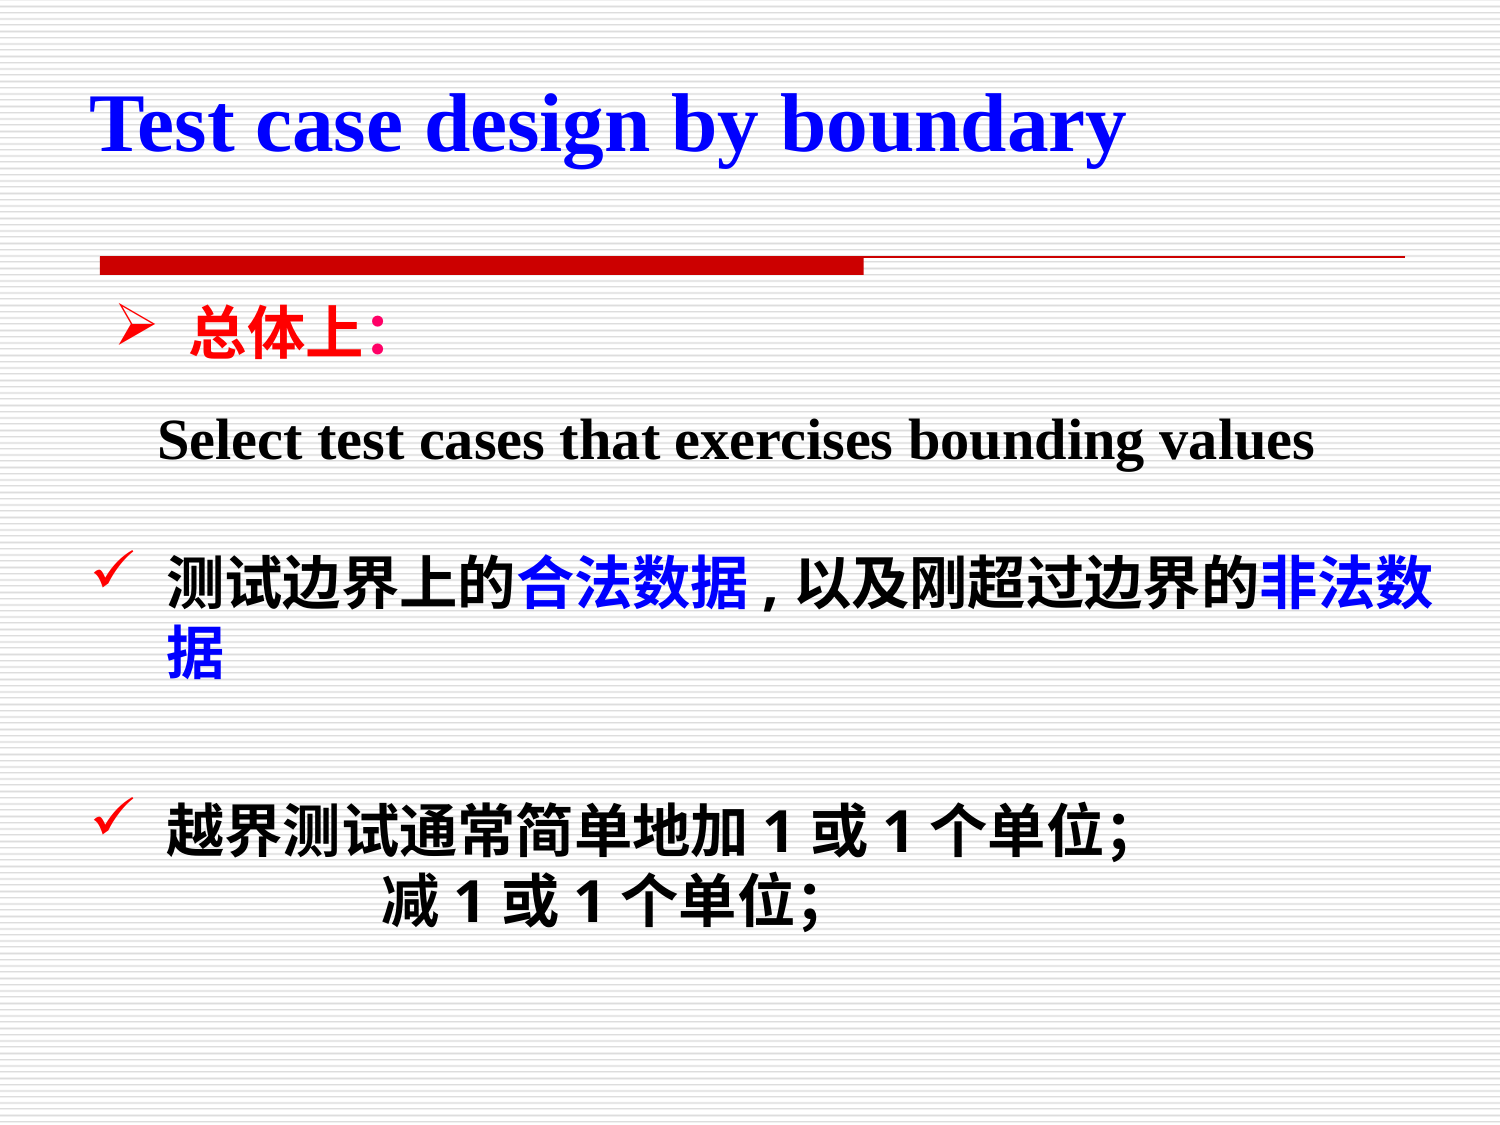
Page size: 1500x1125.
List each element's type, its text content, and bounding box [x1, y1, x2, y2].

text_box 测试边界上的合法数据,以及刚超过边界的非法数据 越界测试通常简单地加1或1个单位； 减1或1个单位； [74, 539, 1500, 847]
text_box Test case design by boundary [75, 60, 1144, 176]
picture [0, 0, 1500, 1125]
text_box 总体上： Select test cases that exercises bounding values [99, 288, 1332, 479]
